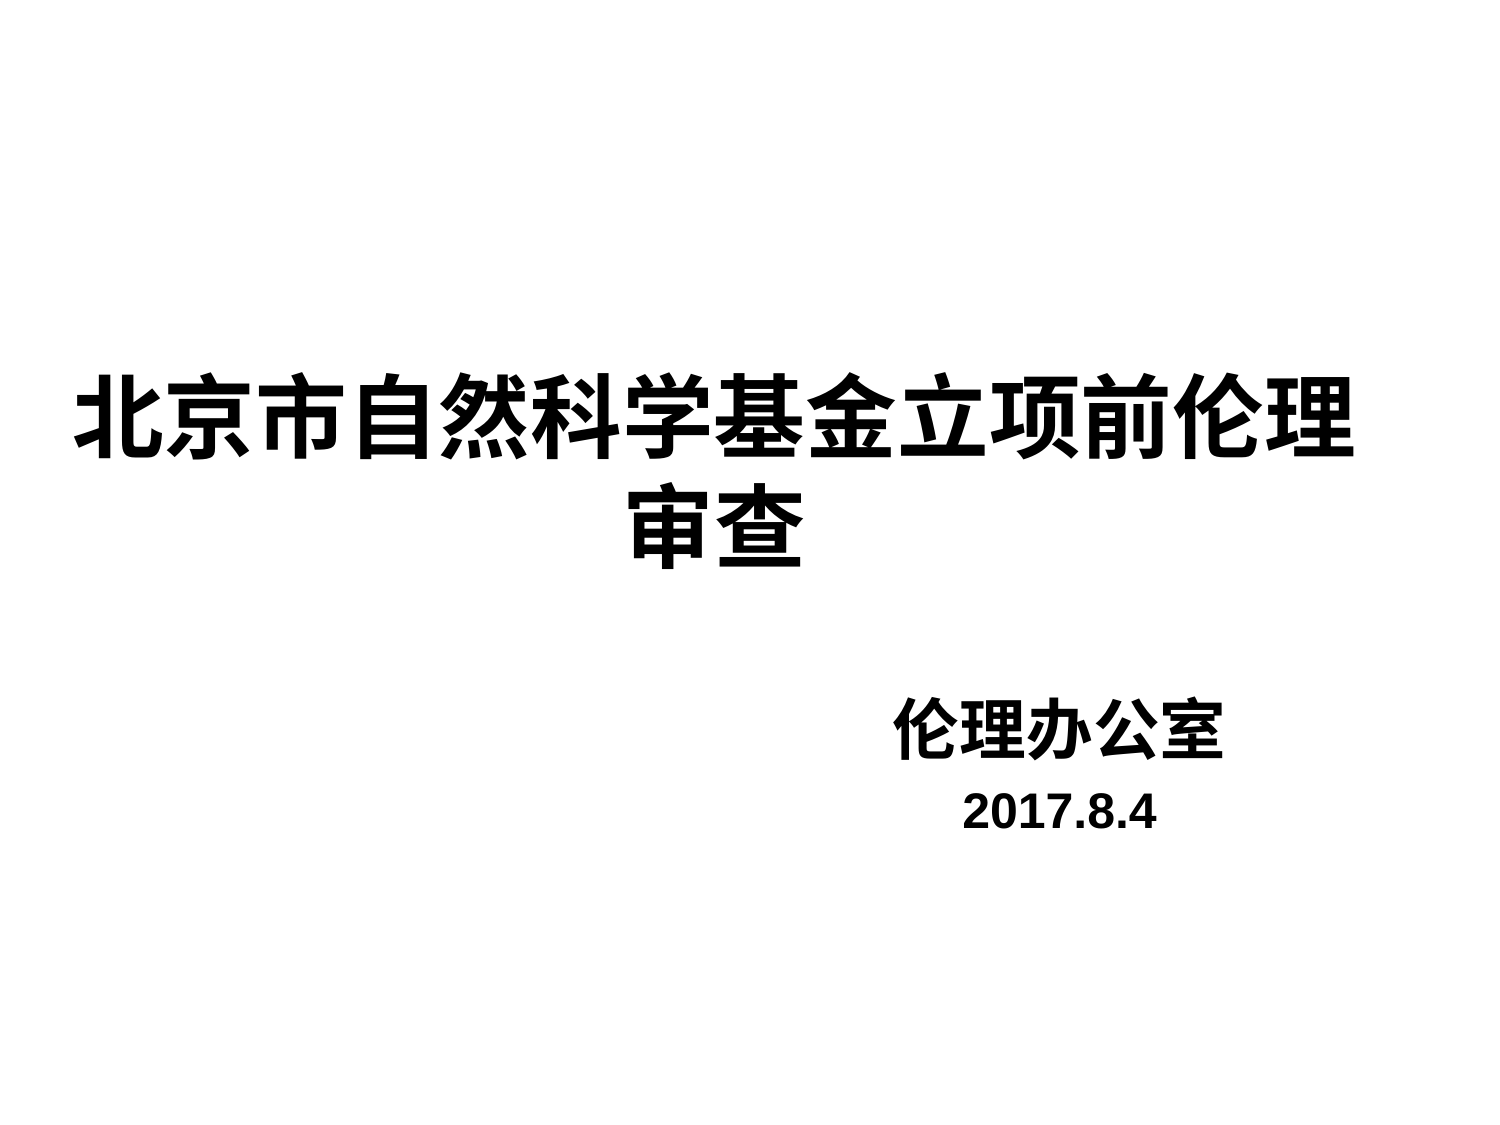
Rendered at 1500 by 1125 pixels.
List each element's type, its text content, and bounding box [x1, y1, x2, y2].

subtitle 伦理办公室 2017.8.4 [702, 680, 1417, 878]
title 北京市自然科学基金立项前伦理审查 [41, 349, 1388, 591]
